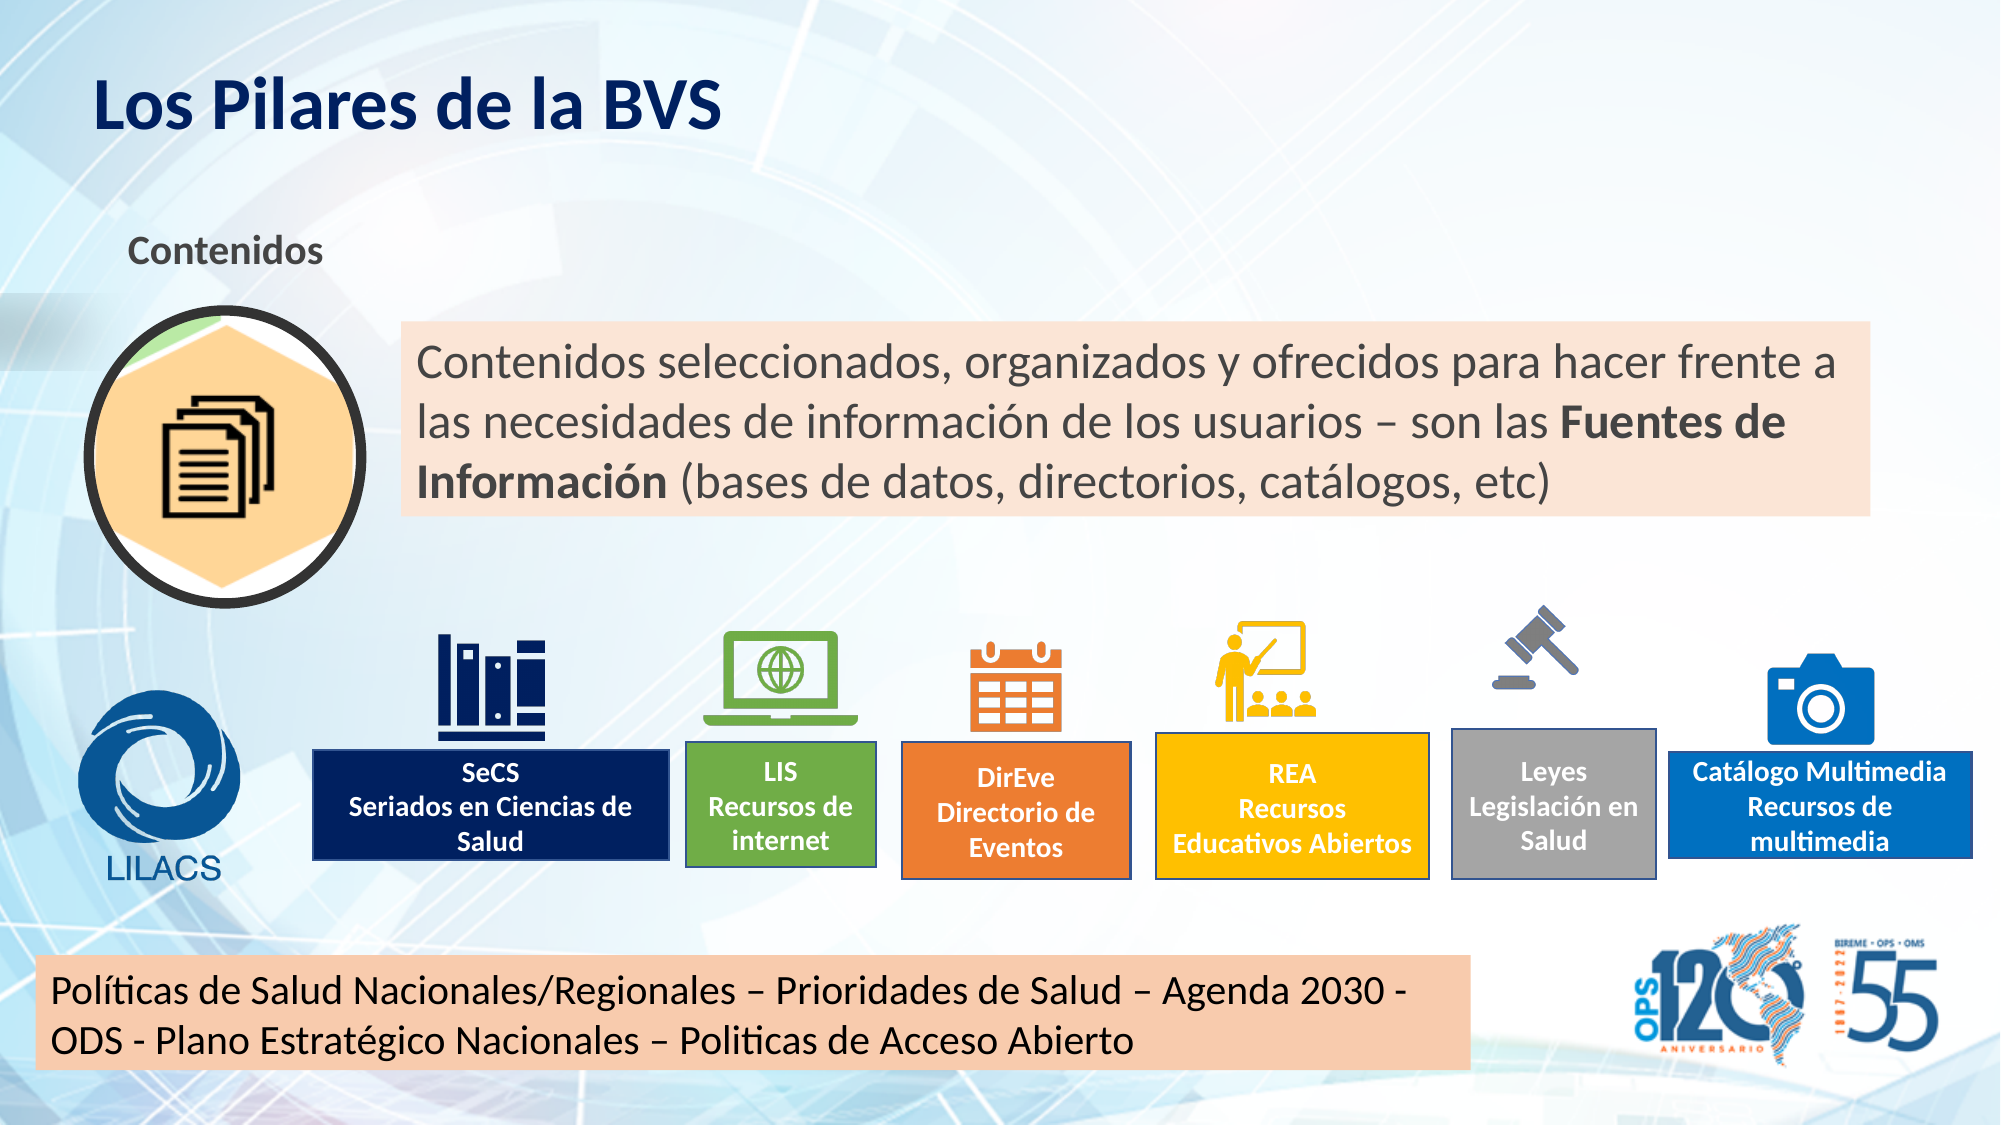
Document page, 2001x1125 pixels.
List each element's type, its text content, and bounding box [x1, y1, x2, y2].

text_box Contenidos [62, 214, 389, 280]
text_box Catálogo Multimedia Recursos de multimedia [1668, 751, 1973, 859]
text_box Políticas de Salud Nacionales/Regionales – Prioridades de Salud – Agenda 2030 - ODS - Plano Estratégico Nacionales – Politicas de Acceso Abierto [35, 955, 1471, 1071]
text_box LIS Recursos de internet [685, 741, 877, 868]
text_box REA Recursos Educativos Abiertos [1155, 732, 1430, 880]
text_box DirEve Directorio de Eventos [901, 741, 1132, 880]
text_box Contenidos seleccionados, organizados y ofrecidos para hacer frente a las necesidades de información de los usuarios – son las Fuentes de Información (bases de datos, directorios, catálogos, etc) [401, 321, 1871, 517]
text_box Leyes Legislación en Salud [1451, 728, 1657, 880]
text_box SeCS Seriados en Ciencias de Salud [312, 749, 670, 861]
picture [0, 0, 2001, 1125]
text_box Los Pilares de la BVS [78, 0, 1921, 214]
